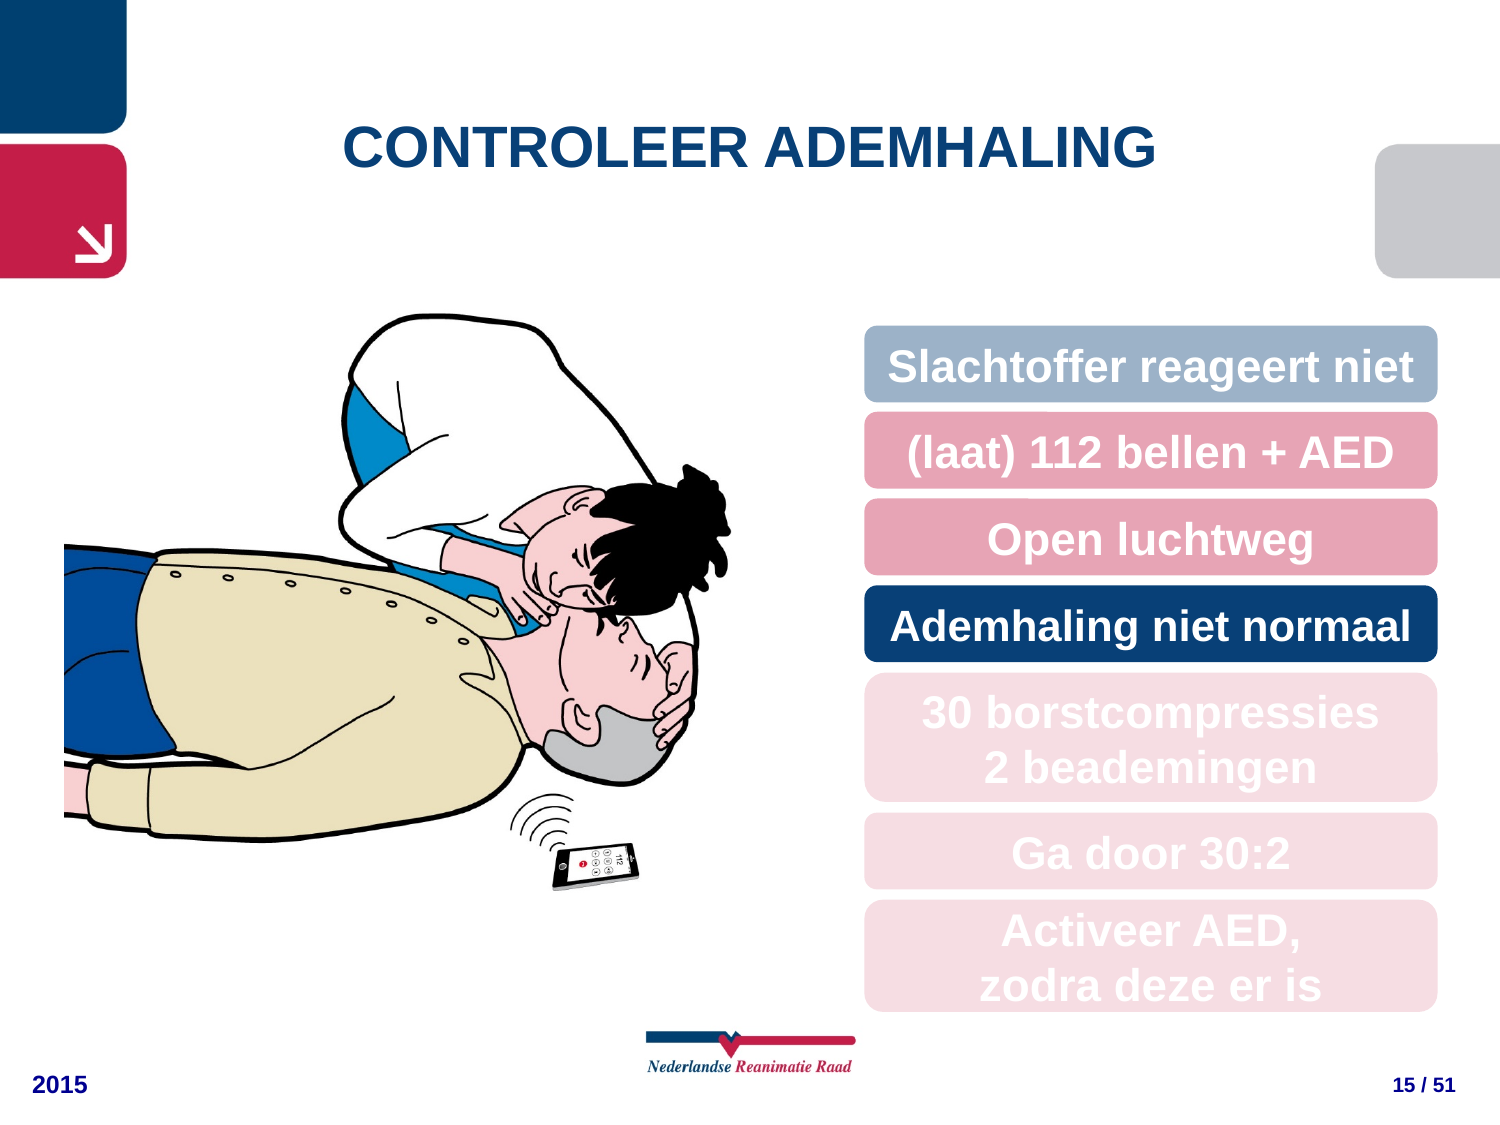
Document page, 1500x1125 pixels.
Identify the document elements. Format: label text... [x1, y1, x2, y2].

text_box Ademhaling niet normaal [862, 583, 1440, 665]
text_box Open luchtweg [862, 496, 1440, 578]
text_box CONTROLEER ADEMHALING [33, 101, 1468, 177]
text_box Slachtoffer reageert niet [862, 323, 1440, 405]
text_box Activeer AED, zodra deze er is [862, 897, 1440, 1015]
picture [0, 0, 1500, 1125]
text_box (laat) 112 bellen + AED [862, 409, 1440, 491]
text_box 30 borstcompressies 2 beademingen [862, 670, 1440, 805]
text_box Ga door 30:2 [862, 810, 1440, 892]
